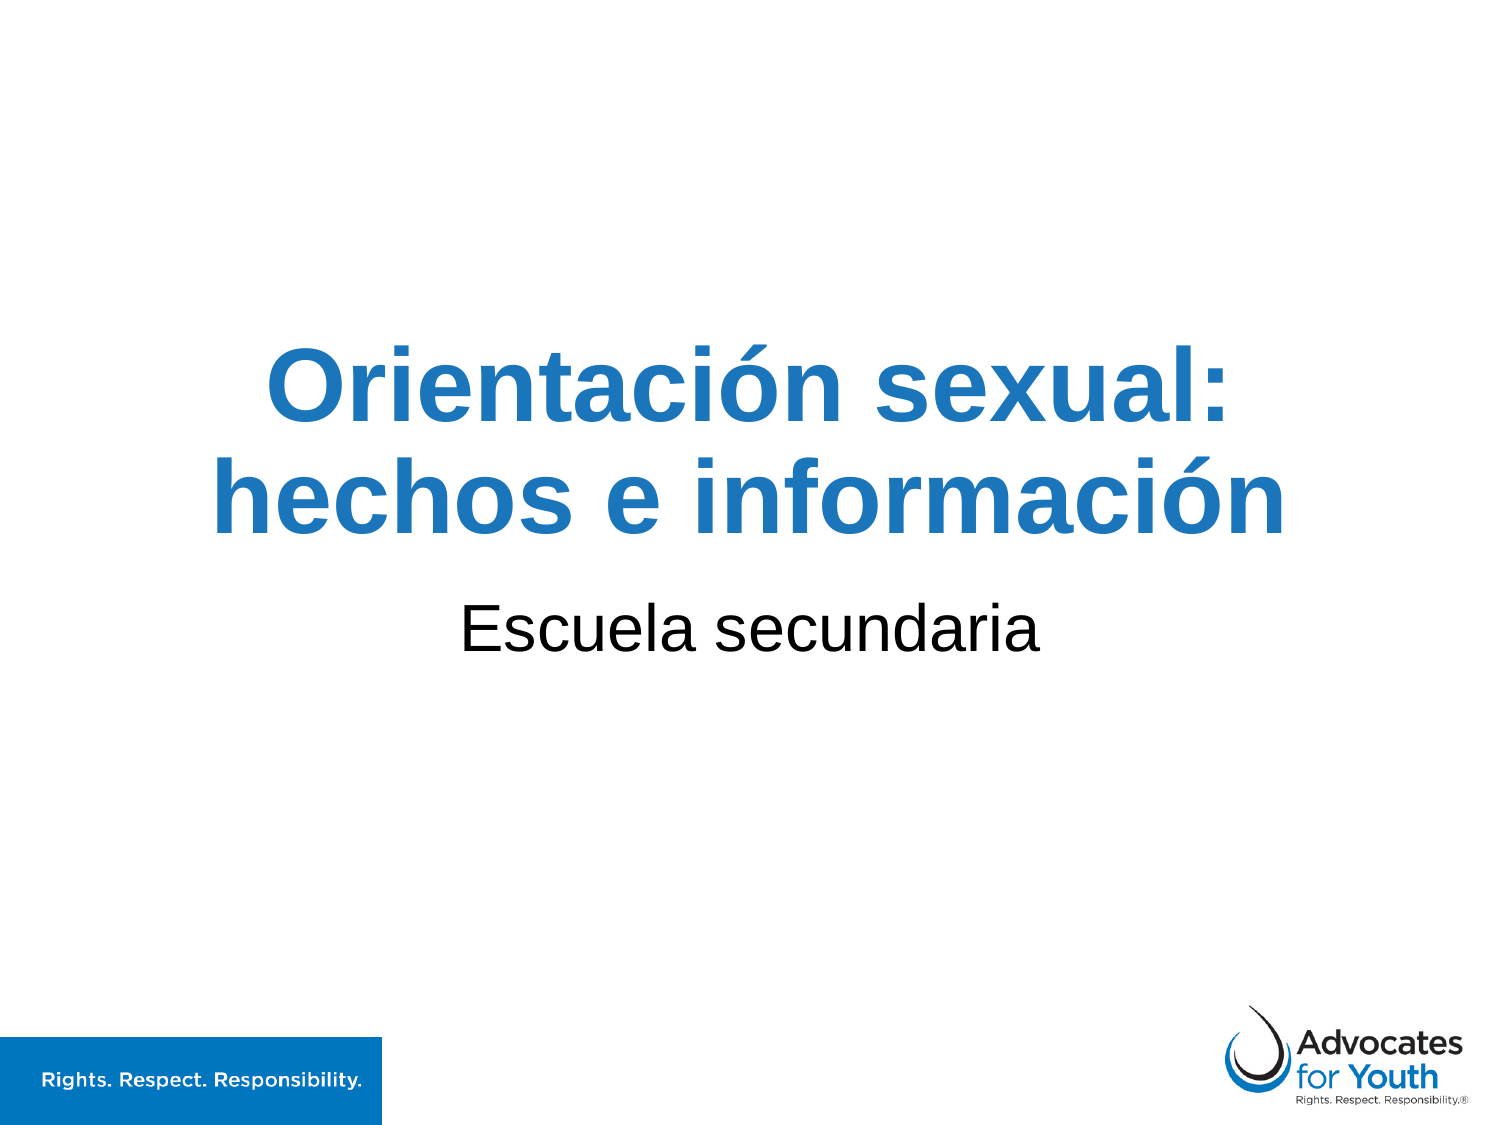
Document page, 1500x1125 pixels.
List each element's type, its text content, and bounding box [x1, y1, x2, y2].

picture [1200, 990, 1500, 1125]
picture [0, 1037, 382, 1125]
title Orientación sexual: hechos e información [112, 322, 1388, 564]
subtitle Escuela secundaria [225, 586, 1275, 874]
